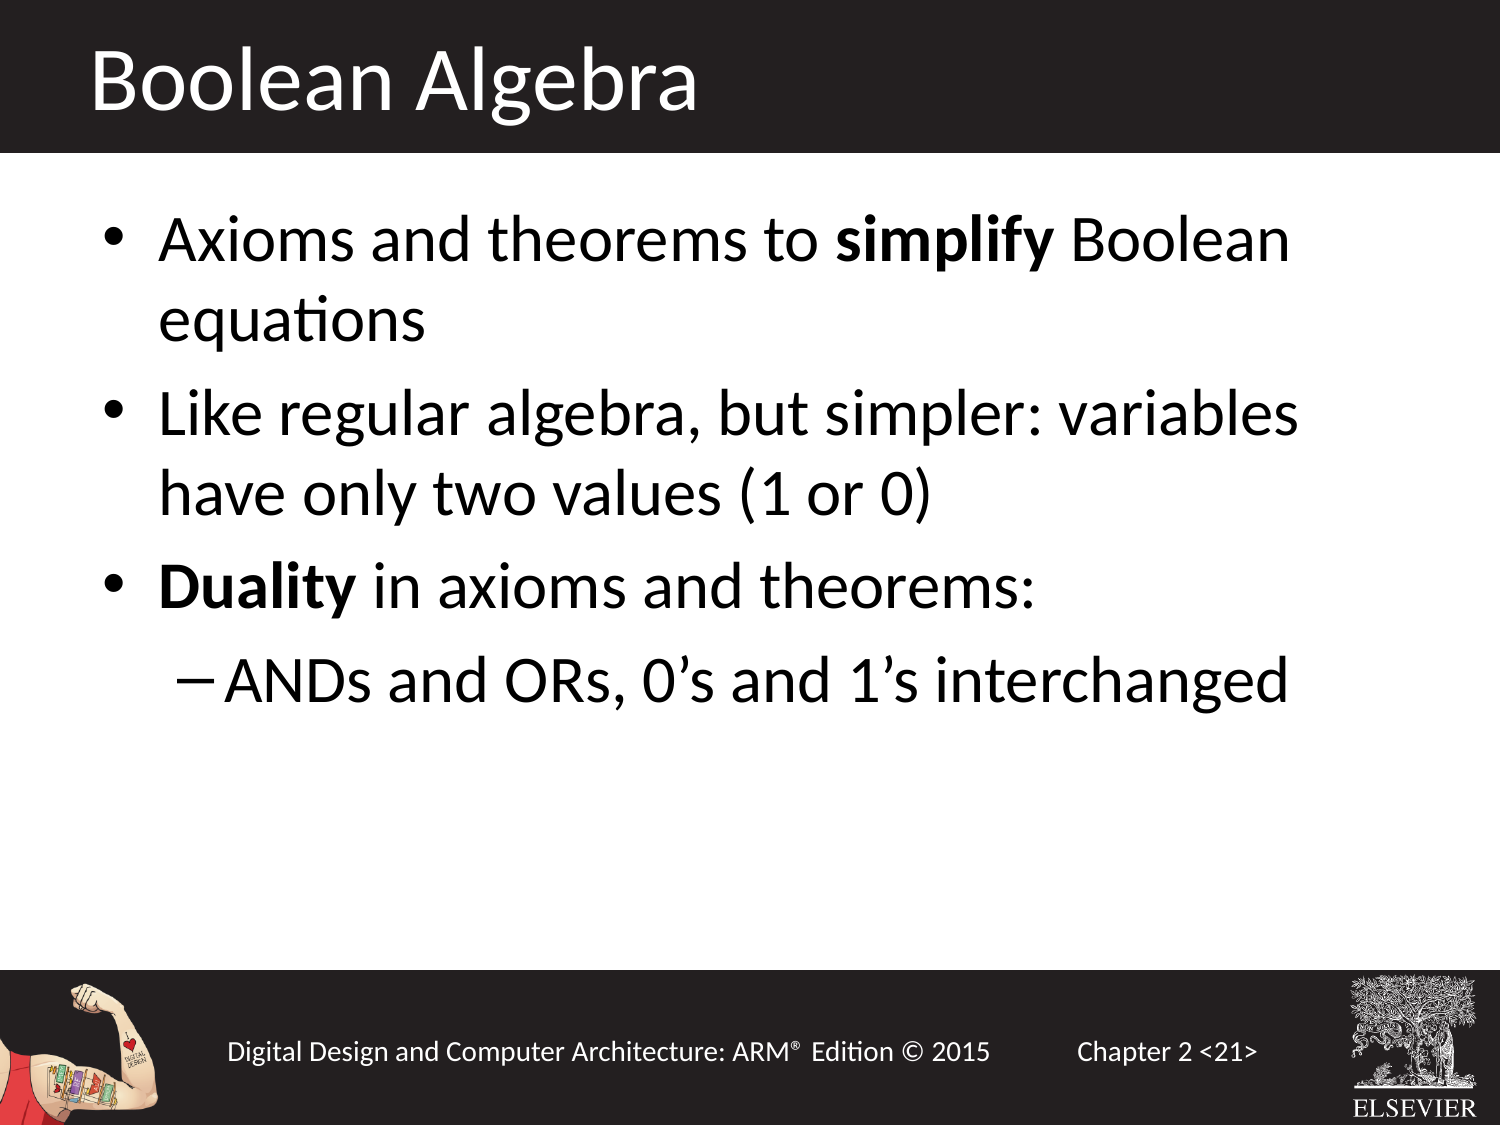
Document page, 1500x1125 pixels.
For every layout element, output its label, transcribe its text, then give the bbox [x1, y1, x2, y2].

list Axioms and theorems to simplify Boolean equations Like regular algebra, but simpler: variables have only two values (1 or 0) Duality in axioms and theorems: ANDs and ORs, 0’s and 1’s interchanged [87, 187, 1388, 1000]
picture [0, 979, 163, 1125]
text_box Boolean Algebra [75, 11, 1375, 136]
picture [1350, 974, 1477, 1117]
